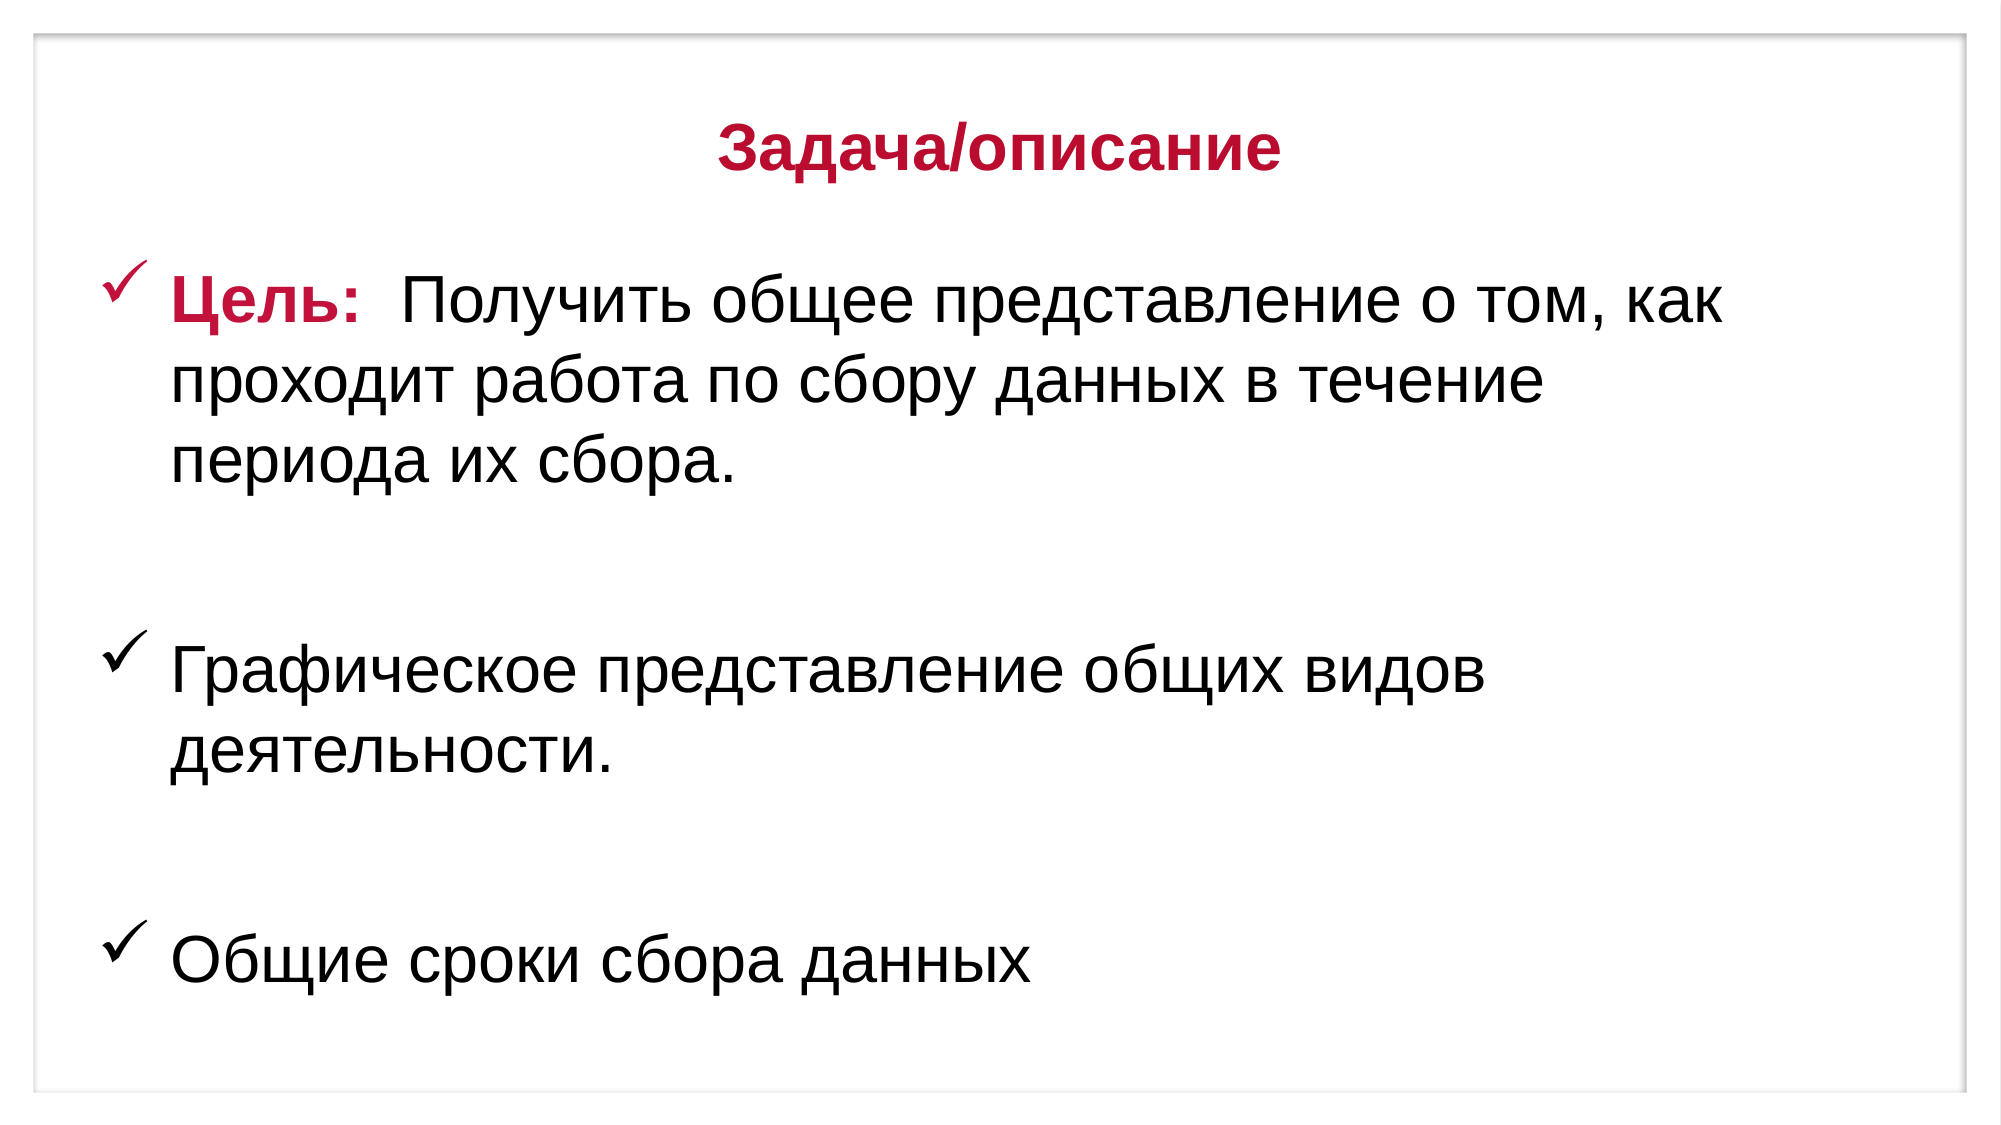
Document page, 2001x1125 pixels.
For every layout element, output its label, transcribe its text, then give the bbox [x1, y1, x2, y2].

subtitle Цель: Получить общее представление о том, как проходит работа по сбору данных в течение периода их сбора. Графическое представление общих видов деятельности. Общие сроки сбора данных [7, 247, 1840, 1125]
title Задача/описание [231, 95, 1769, 192]
